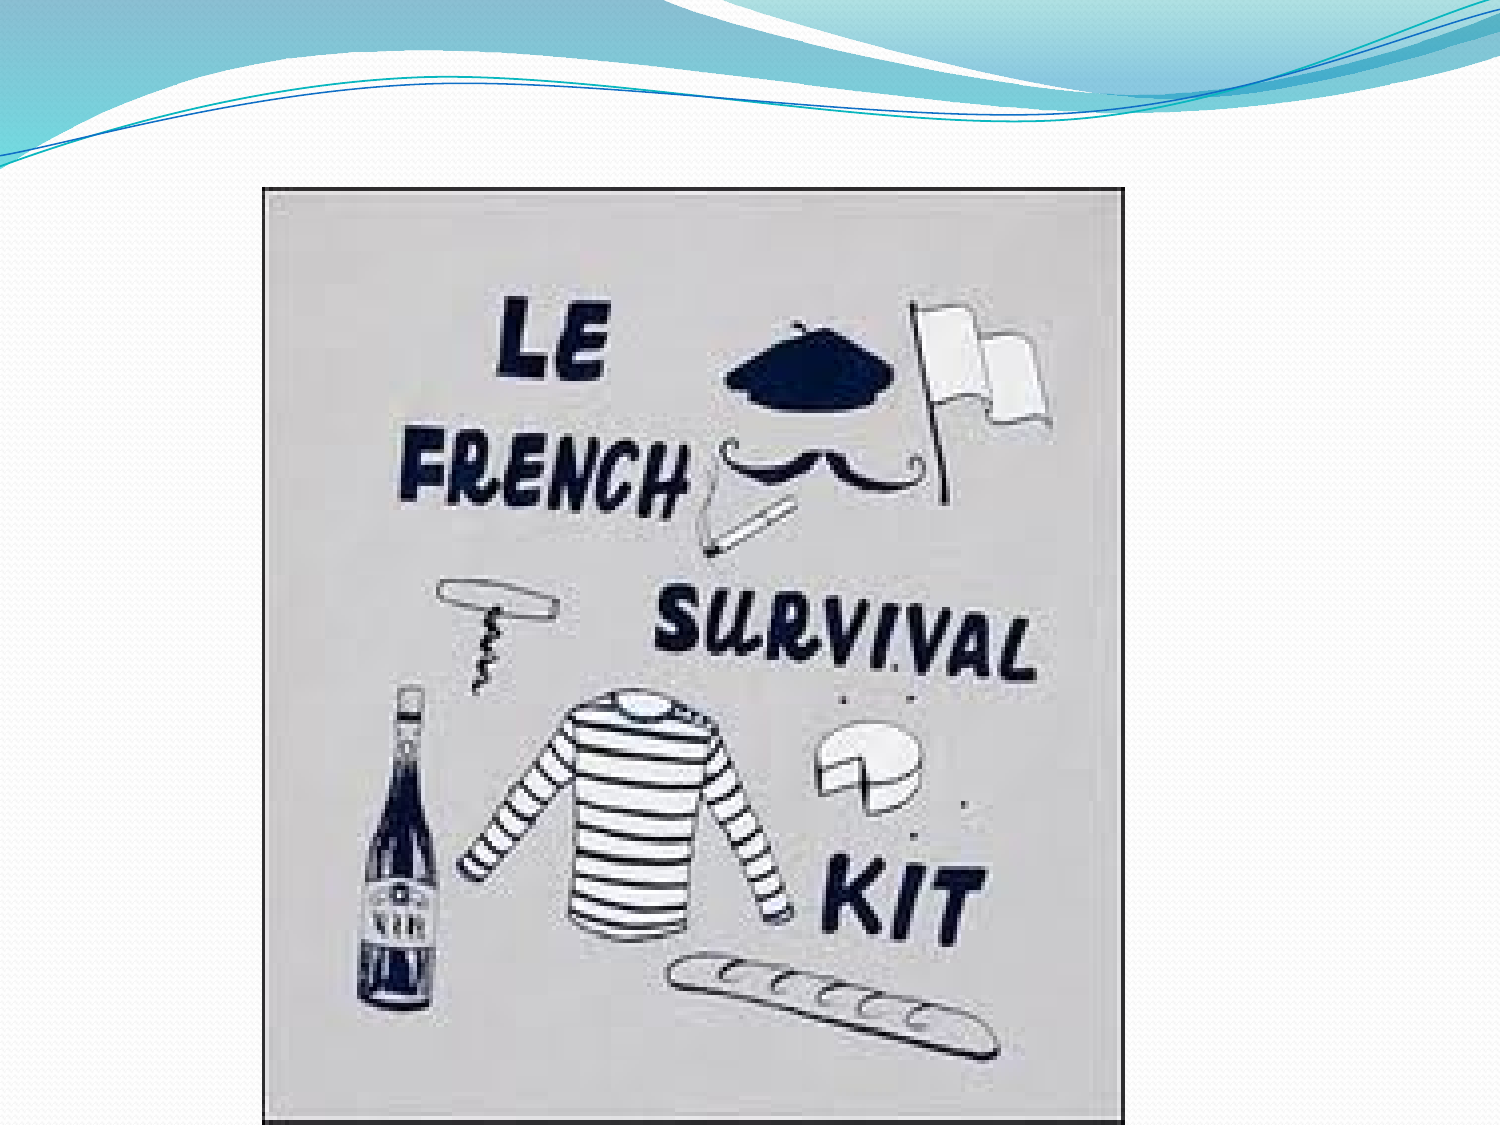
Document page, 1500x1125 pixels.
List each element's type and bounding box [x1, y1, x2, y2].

list [262, 187, 1126, 1125]
